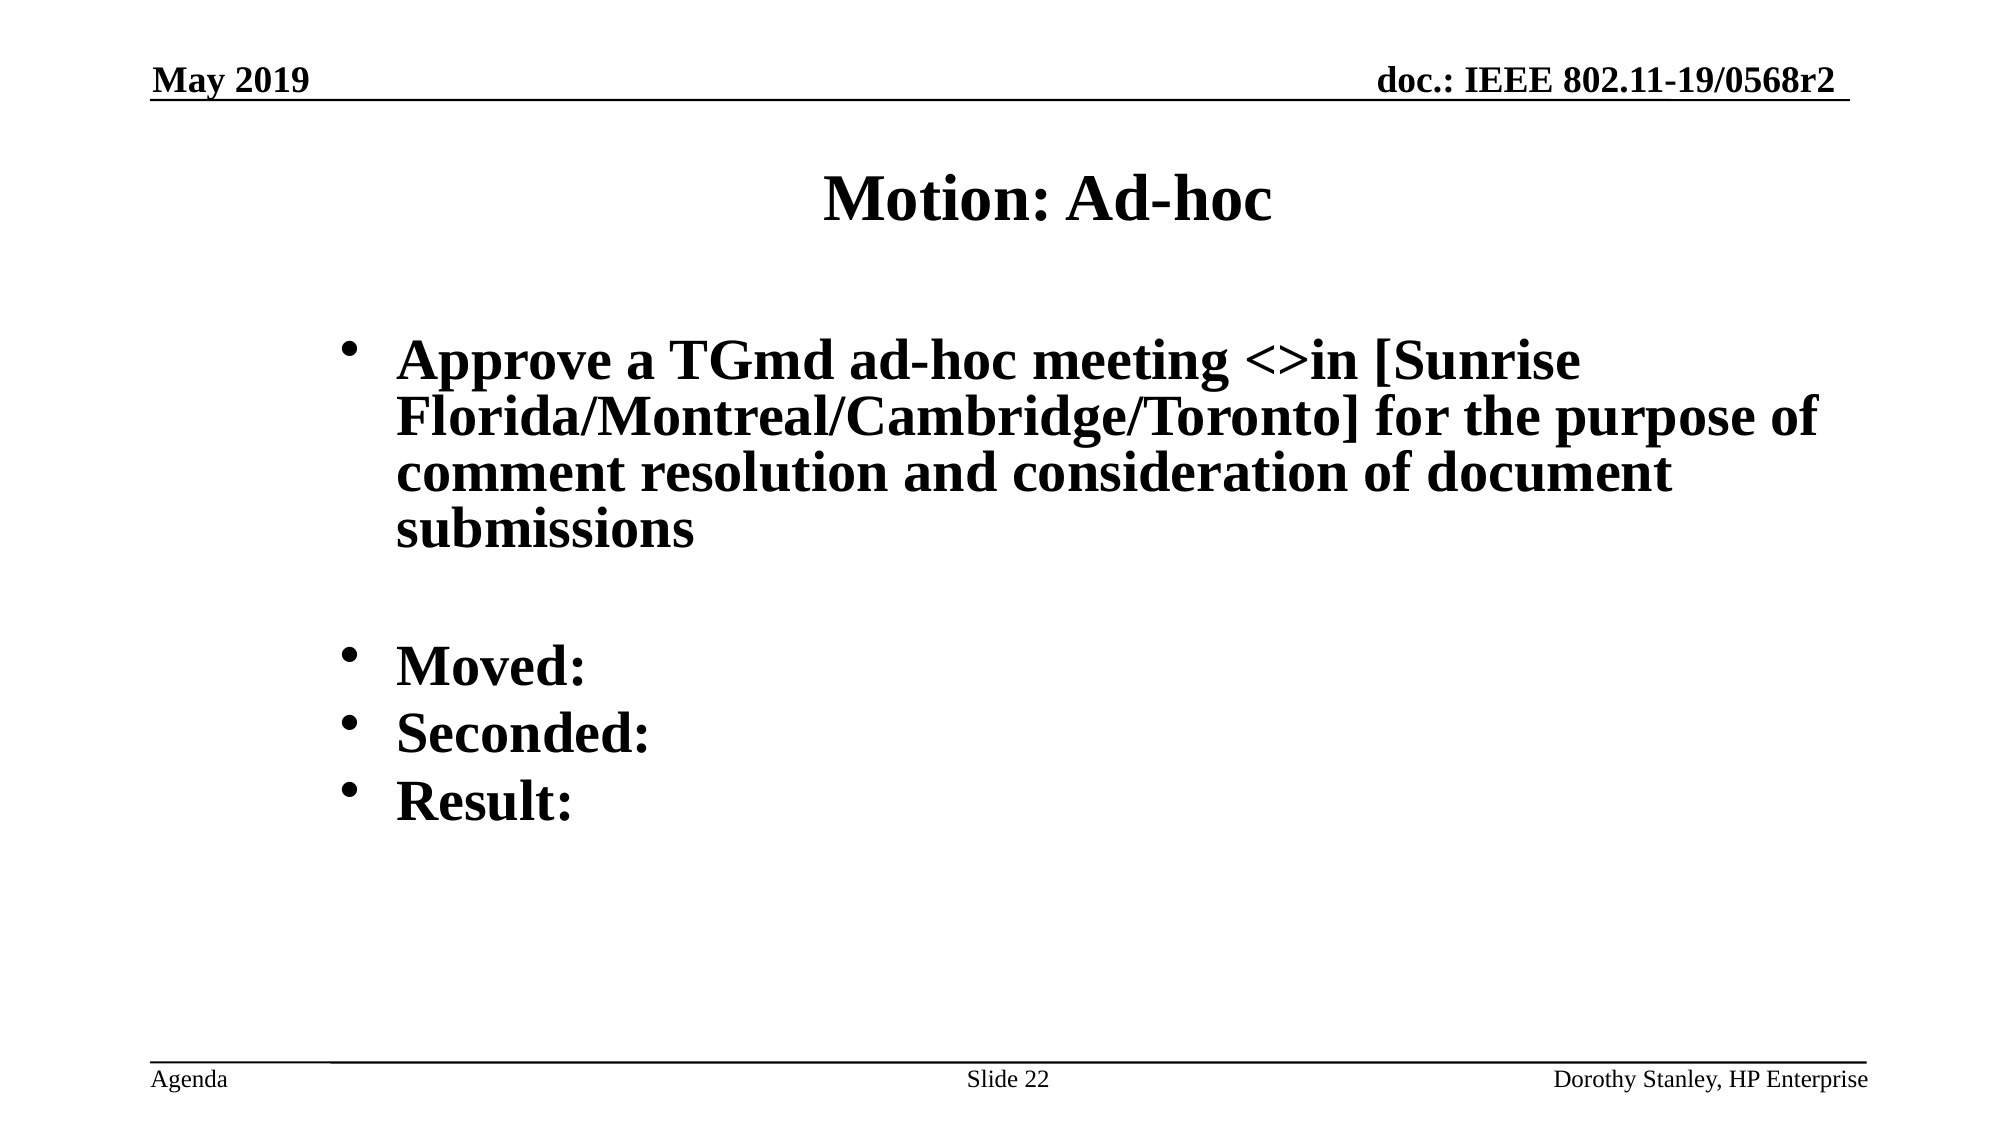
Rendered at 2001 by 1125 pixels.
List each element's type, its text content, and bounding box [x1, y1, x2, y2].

footer Dorothy Stanley, HP Enterprise [1549, 1078, 1869, 1093]
title Motion: Ad-hoc [300, 106, 1797, 281]
list Approve a TGmd ad-hoc meeting <>in [Sunrise Florida/Montreal/Cambridge/Toronto] for the purpose of comment resolution and consideration of document submissions Moved: Seconded: Result: [324, 327, 1880, 1078]
slide_number Slide 22 [966, 1078, 1051, 1093]
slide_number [152, 54, 567, 100]
